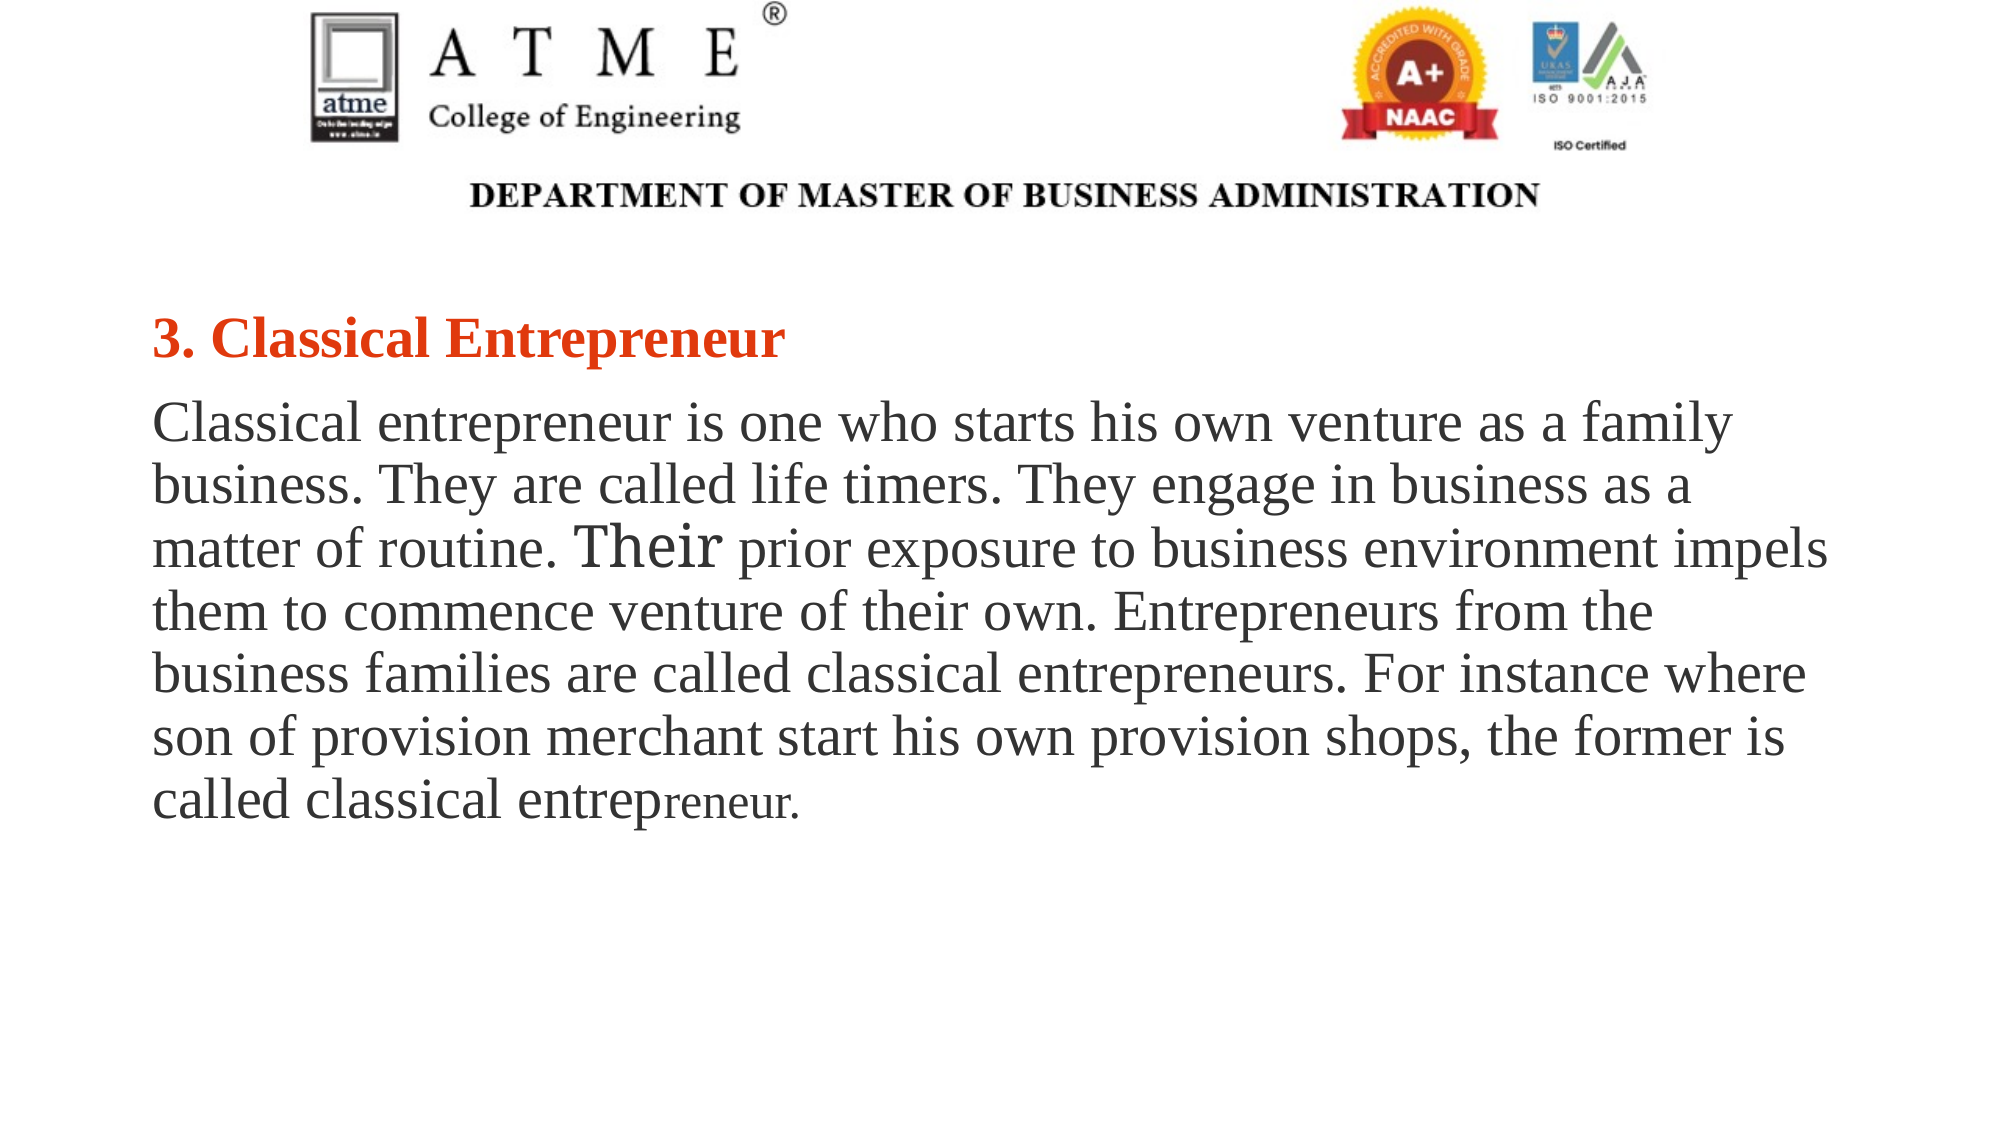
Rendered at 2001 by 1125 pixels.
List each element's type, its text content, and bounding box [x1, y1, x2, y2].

picture [303, 0, 1697, 215]
list 3. Classical Entrepreneur Classical entrepreneur is one who starts his own venture as a family business. They are called life timers. They engage in business as a matter of routine. Their prior exposure to business environment impels them to commence venture of their own. Entrepreneurs from the business families are called classical entrepreneurs. For instance where son of provision merchant start his own provision shops, the former is called classical entrepreneur. [137, 299, 1863, 1014]
